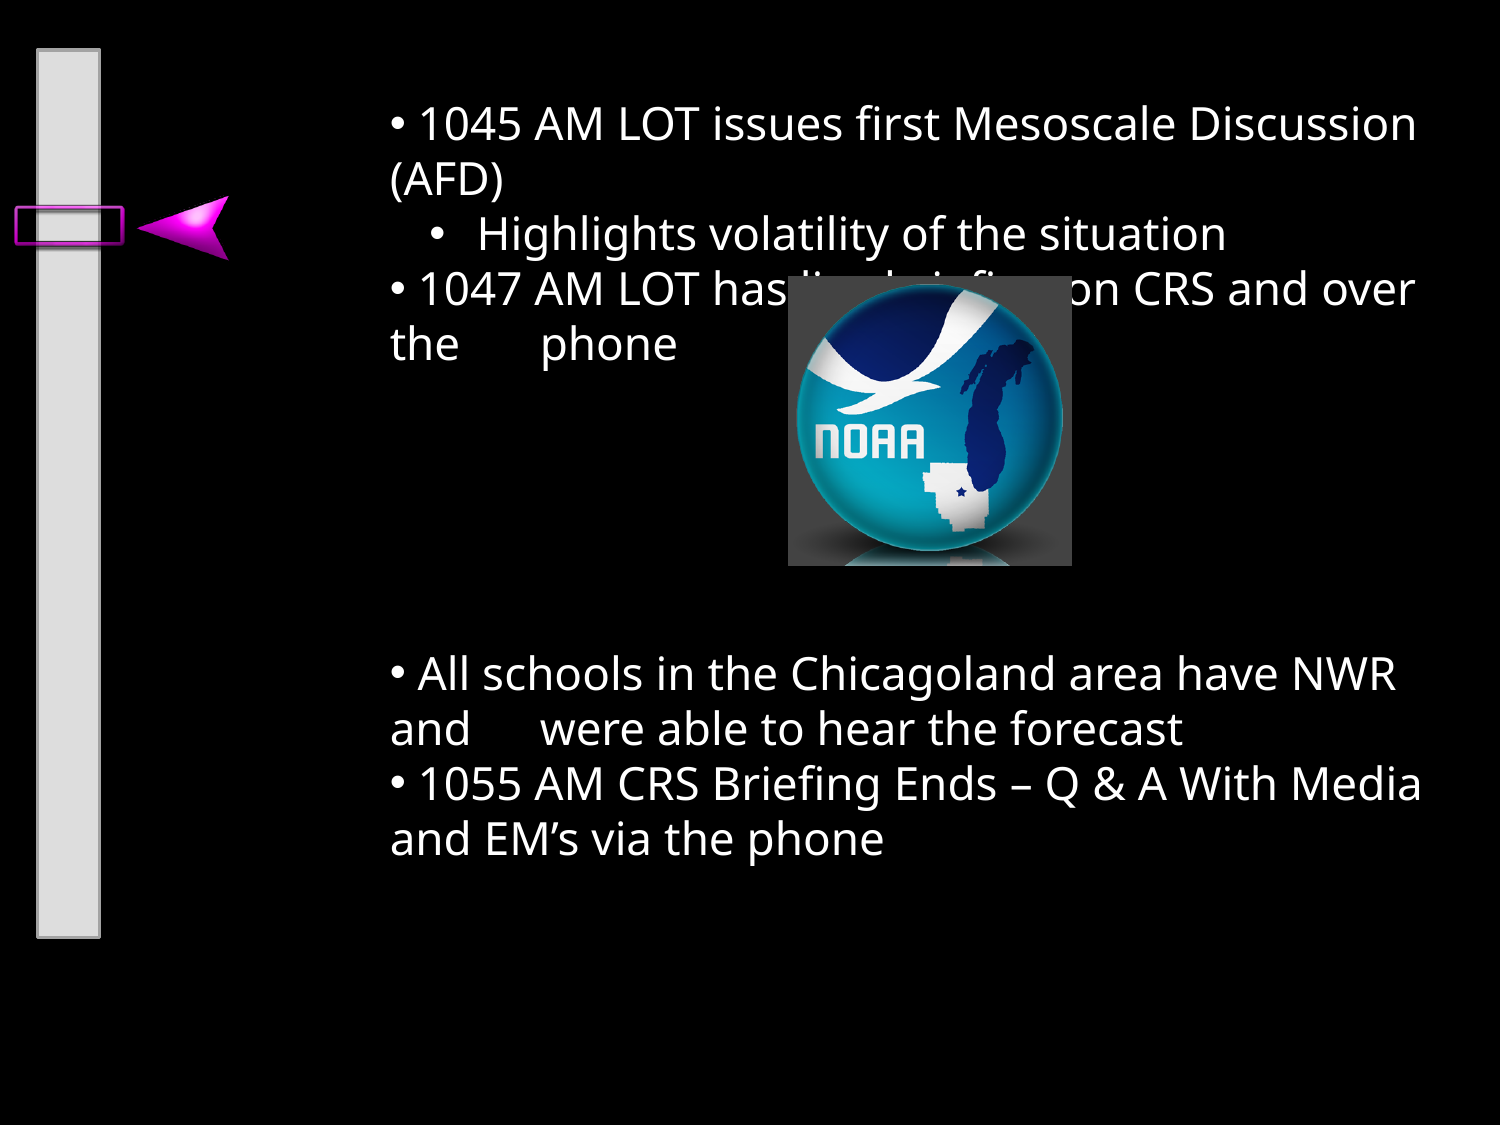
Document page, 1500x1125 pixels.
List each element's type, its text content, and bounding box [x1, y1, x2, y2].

text_box [36, 262, 101, 939]
text_box 1045 AM LOT issues first Mesoscale Discussion (AFD) Highlights volatility of the situation 1047 AM LOT has live briefing on CRS and over the phone All schools in the Chicagoland area have NWR and were able to hear the forecast 1055 AM CRS Briefing Ends – Q & A With Media and EM’s via the phone [375, 87, 1463, 917]
picture [0, 174, 243, 288]
text_box [36, 48, 101, 198]
picture [787, 274, 1074, 567]
